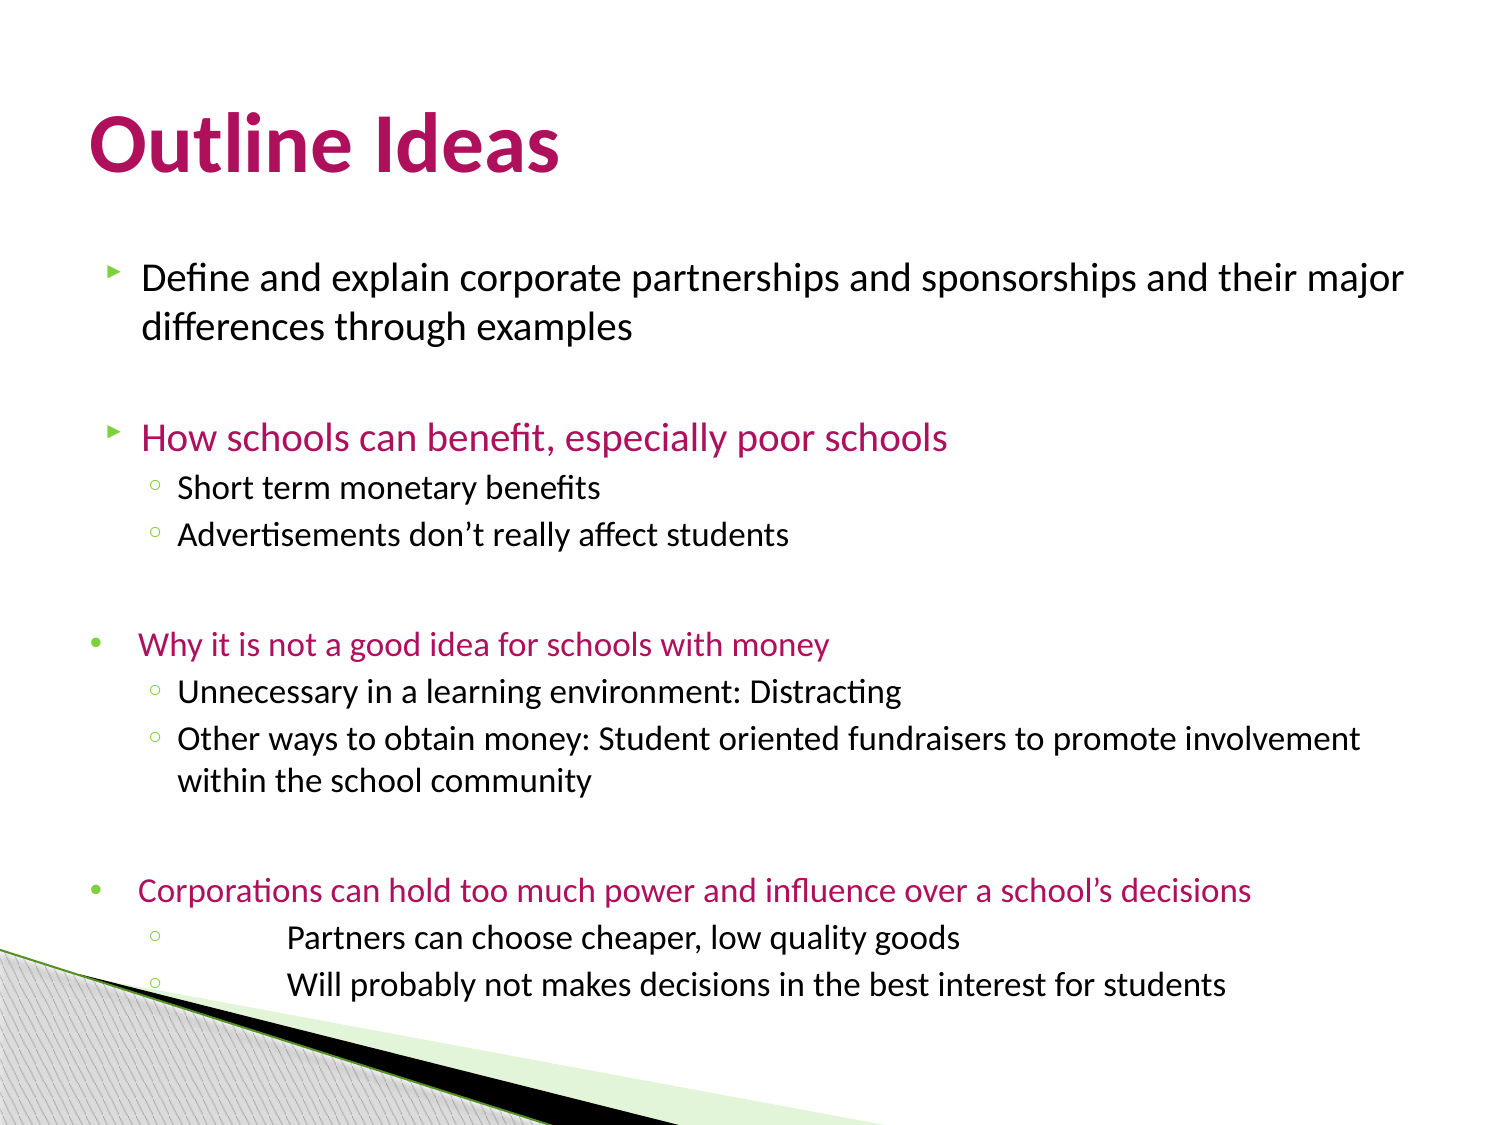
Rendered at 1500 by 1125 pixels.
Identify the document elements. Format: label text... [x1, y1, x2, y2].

list Define and explain corporate partnerships and sponsorships and their major differences through examples How schools can benefit, especially poor schools Short term monetary benefits Advertisements don’t really affect students Why it is not a good idea for schools with money Unnecessary in a learning environment: Distracting Other ways to obtain money: Student oriented fundraisers to promote involvement within the school community Corporations can hold too much power and influence over a school’s decisions Partners can choose cheaper, low quality goods Will probably not makes decisions in the best interest for students [75, 243, 1425, 1013]
title Outline Ideas [75, 45, 1425, 233]
